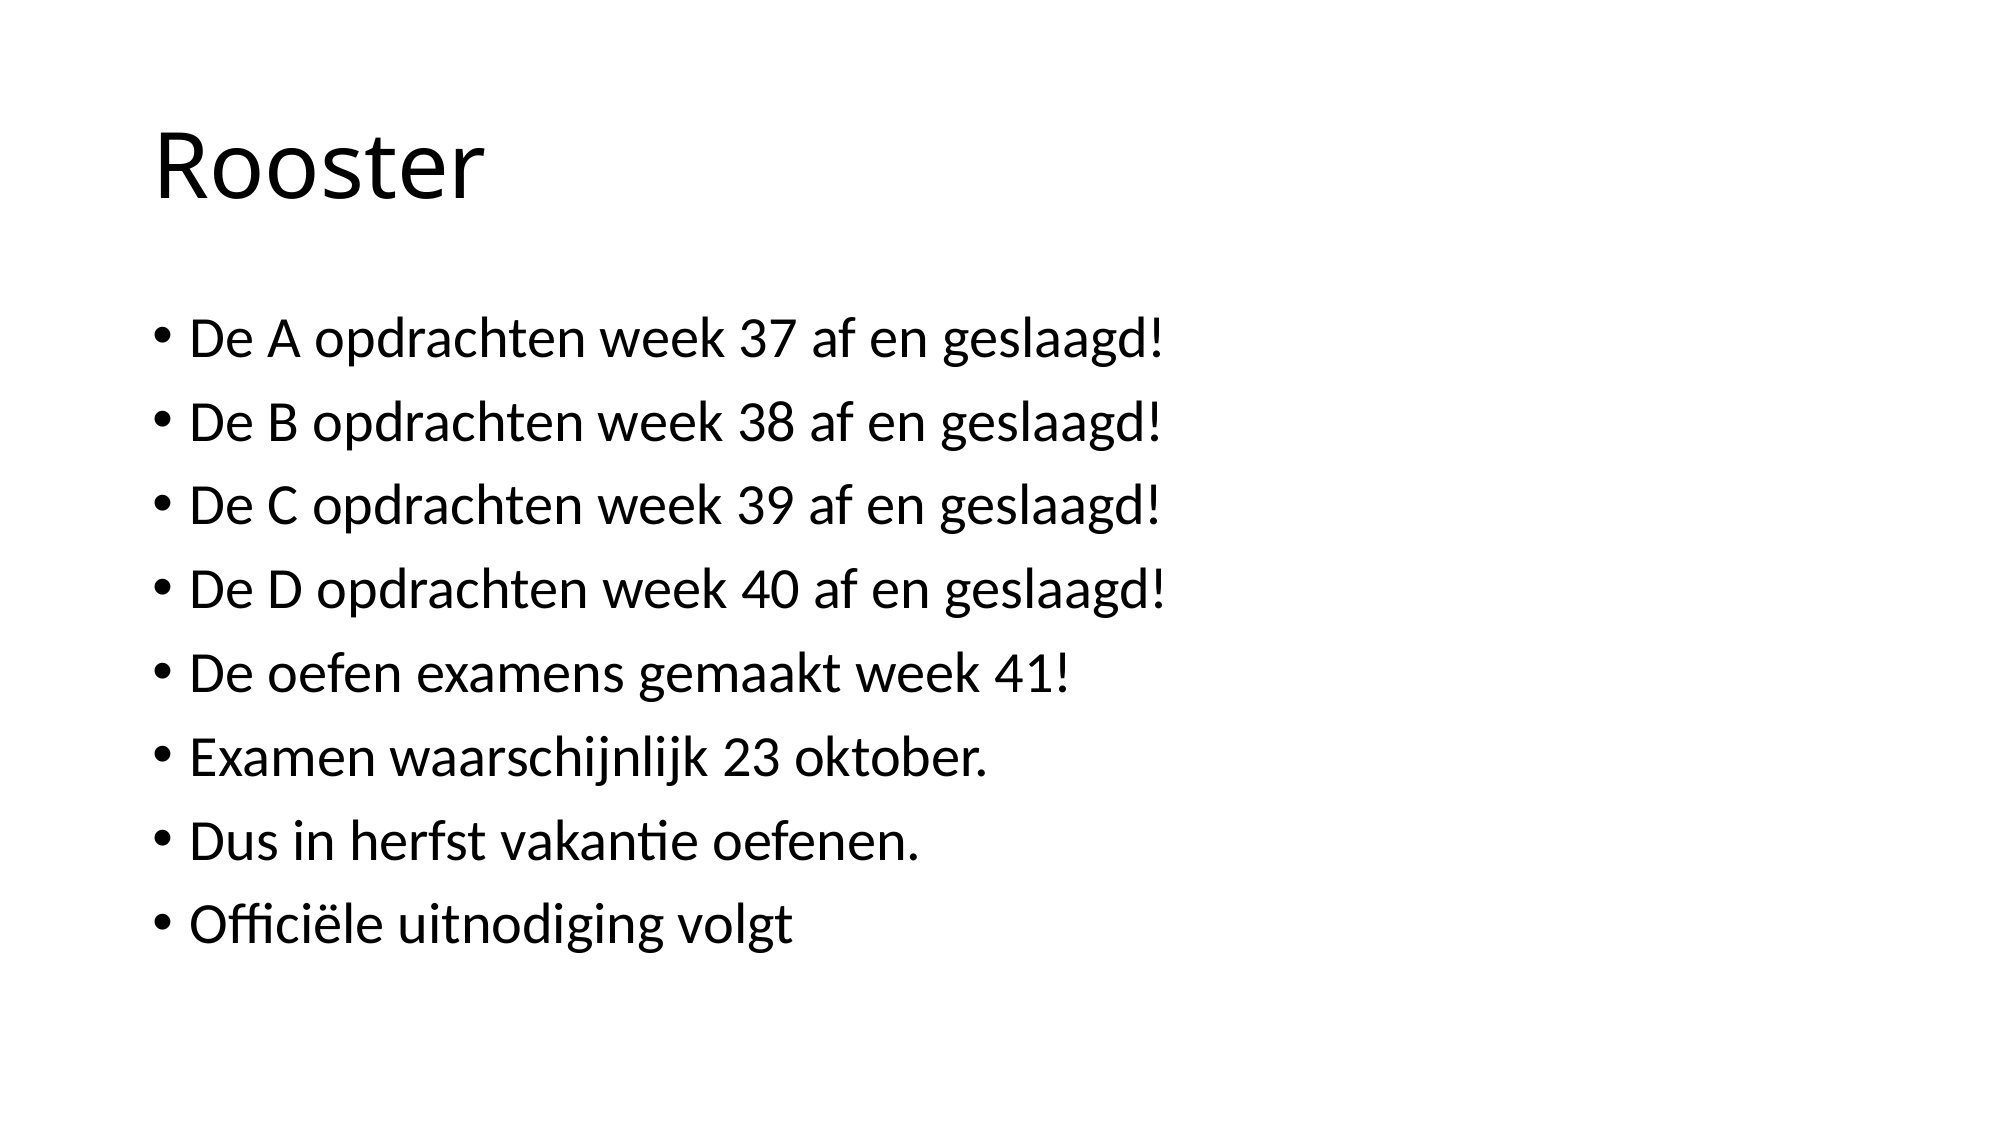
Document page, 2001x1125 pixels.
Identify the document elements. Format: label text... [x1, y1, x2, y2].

list De A opdrachten week 37 af en geslaagd! De B opdrachten week 38 af en geslaagd! De C opdrachten week 39 af en geslaagd! De D opdrachten week 40 af en geslaagd! De oefen examens gemaakt week 41! Examen waarschijnlijk 23 oktober. Dus in herfst vakantie oefenen. Officiële uitnodiging volgt [137, 299, 1863, 1014]
title Rooster [137, 59, 1863, 278]
